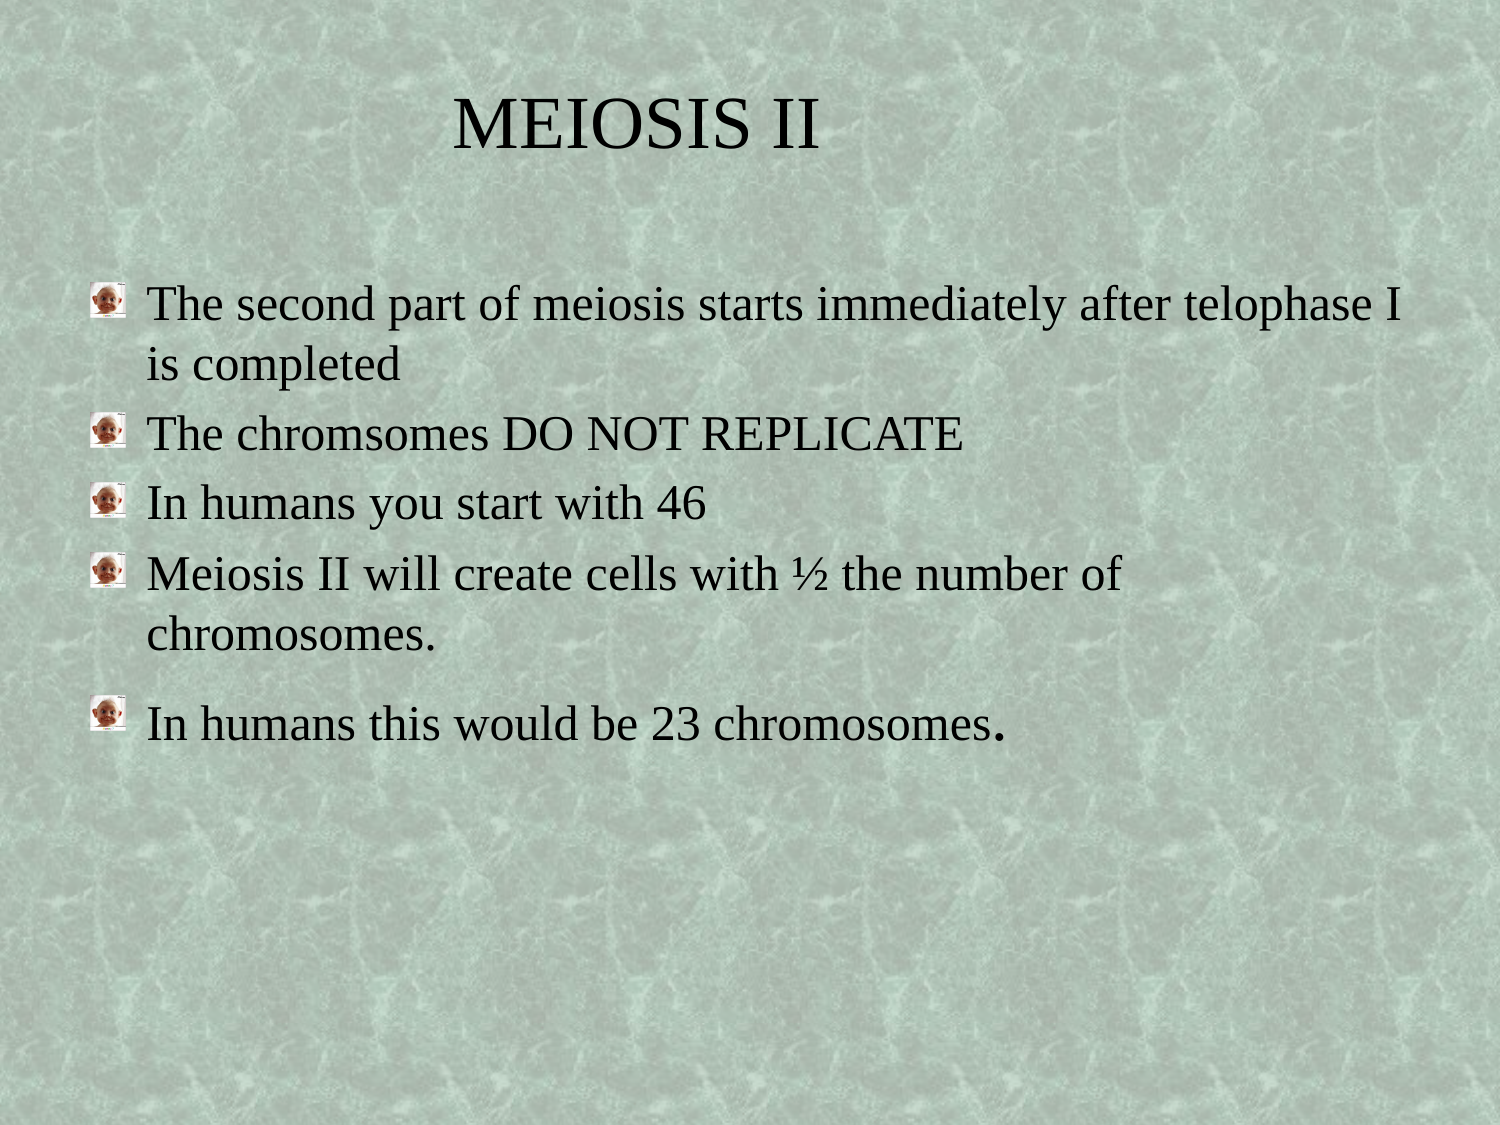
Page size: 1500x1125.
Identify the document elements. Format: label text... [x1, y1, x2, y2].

list The second part of meiosis starts immediately after telophase I is completed The chromsomes DO NOT REPLICATE In humans you start with 46 Meiosis II will create cells with ½ the number of chromosomes. In humans this would be 23 chromosomes. [75, 262, 1425, 825]
picture [90, 412, 126, 448]
picture [90, 695, 126, 731]
title MEIOSIS II [249, 24, 1025, 213]
picture [90, 552, 126, 588]
picture [90, 282, 126, 318]
picture [90, 482, 126, 518]
